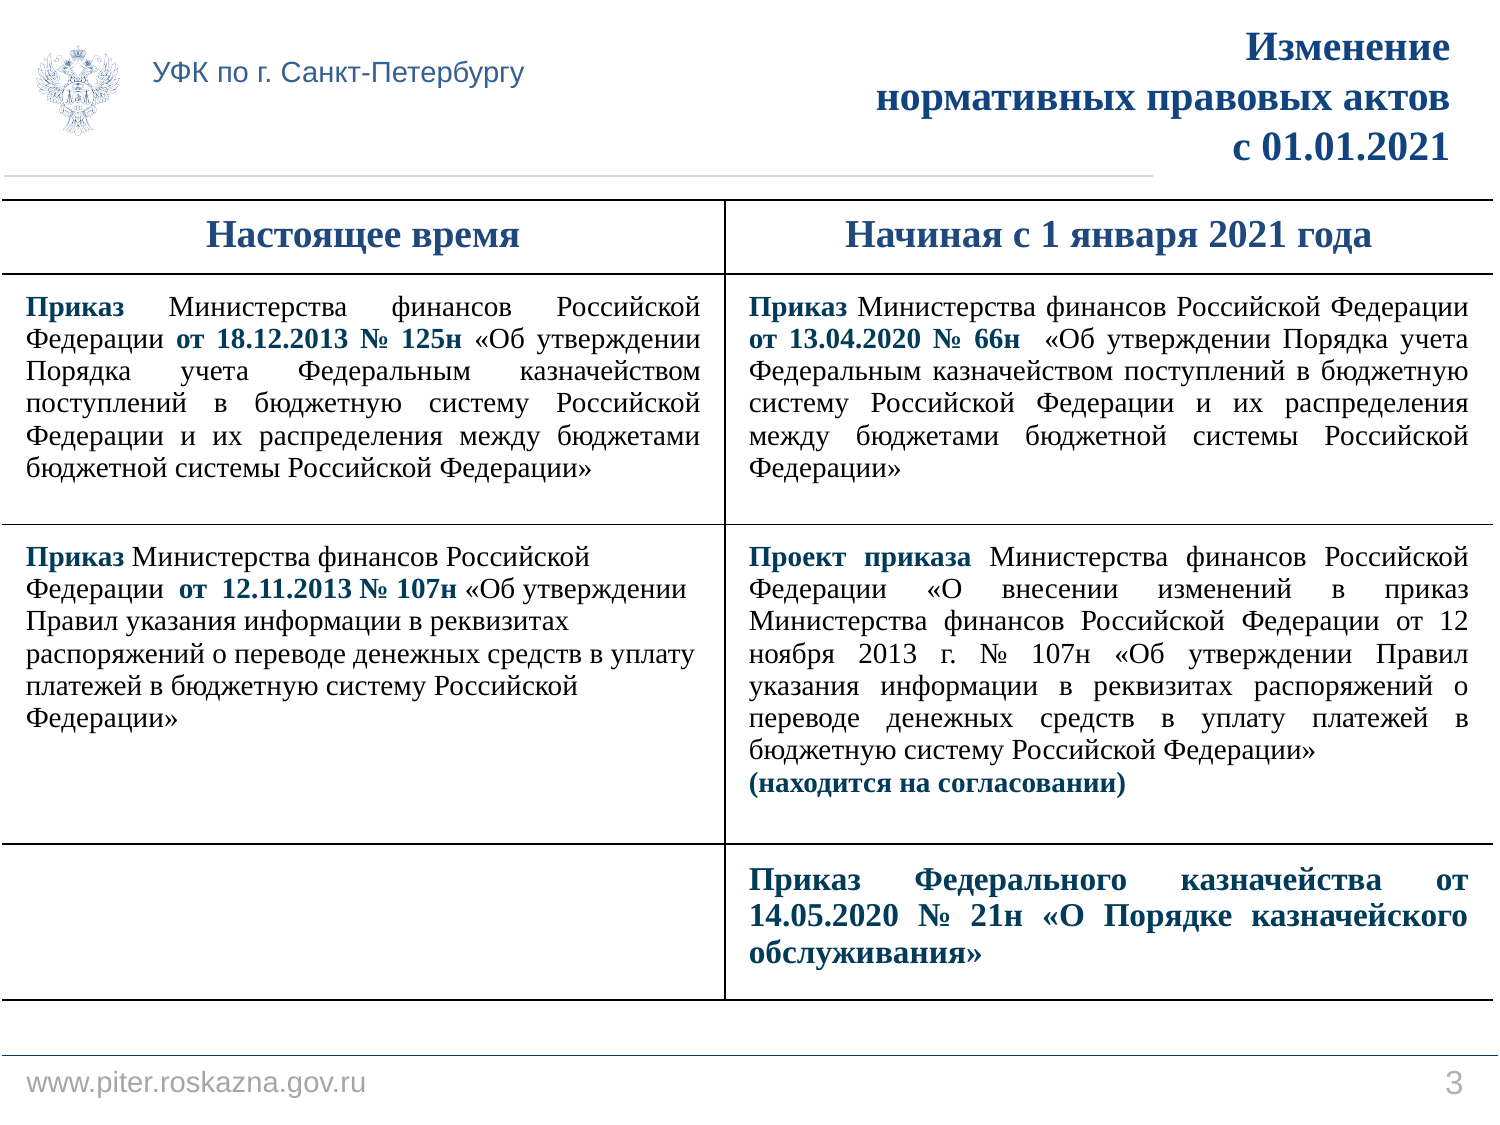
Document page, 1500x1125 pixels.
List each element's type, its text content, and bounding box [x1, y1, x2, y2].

table_cell Приказ Федерального казначейства от 14.05.2020 № 21н «О Порядке казначейского обслуживания» [726, 845, 1493, 999]
text_box УФК по г. Санкт-Петербургу [125, 39, 569, 102]
slide_number 3 [1118, 1060, 1464, 1102]
table_header Начиная с 1 января 2021 года [726, 201, 1493, 273]
table_cell Приказ Министерства финансов Российской Федерации от 18.12.2013 № 125н «Об утверждении Порядка учета Федеральным казначейством поступлений в бюджетную систему Российской Федерации и их распределения между бюджетами бюджетной системы Российской Федерации» [2, 275, 724, 524]
text_box Изменение нормативных правовых актов с 01.01.2021 [787, 5, 1488, 183]
table_cell Проект приказа Министерства финансов Российской Федерации «О внесении изменений в приказ Министерства финансов Российской Федерации от 12 ноября 2013 г. № 107н «Об утверждении Правил указания информации в реквизитах распоряжений о переводе денежных средств в уплату платежей в бюджетную систему Российской Федерации» (находится на согласовании) [726, 525, 1493, 843]
table_cell Приказ Министерства финансов Российской Федерации от 13.04.2020 № 66н «Об утверждении Порядка учета Федеральным казначейством поступлений в бюджетную систему Российской Федерации и их распределения между бюджетами бюджетной системы Российской Федерации» [726, 275, 1493, 524]
picture [35, 45, 126, 136]
table_cell Приказ Министерства финансов Российской Федерации от 12.11.2013 № 107н «Об утверждении Правил указания информации в реквизитах распоряжений о переводе денежных средств в уплату платежей в бюджетную систему Российской Федерации» [2, 525, 724, 843]
table_header Настоящее время [2, 201, 724, 273]
table_cell [2, 845, 724, 999]
text_box www.piter.roskazna.gov.ru [0, 1050, 597, 1112]
